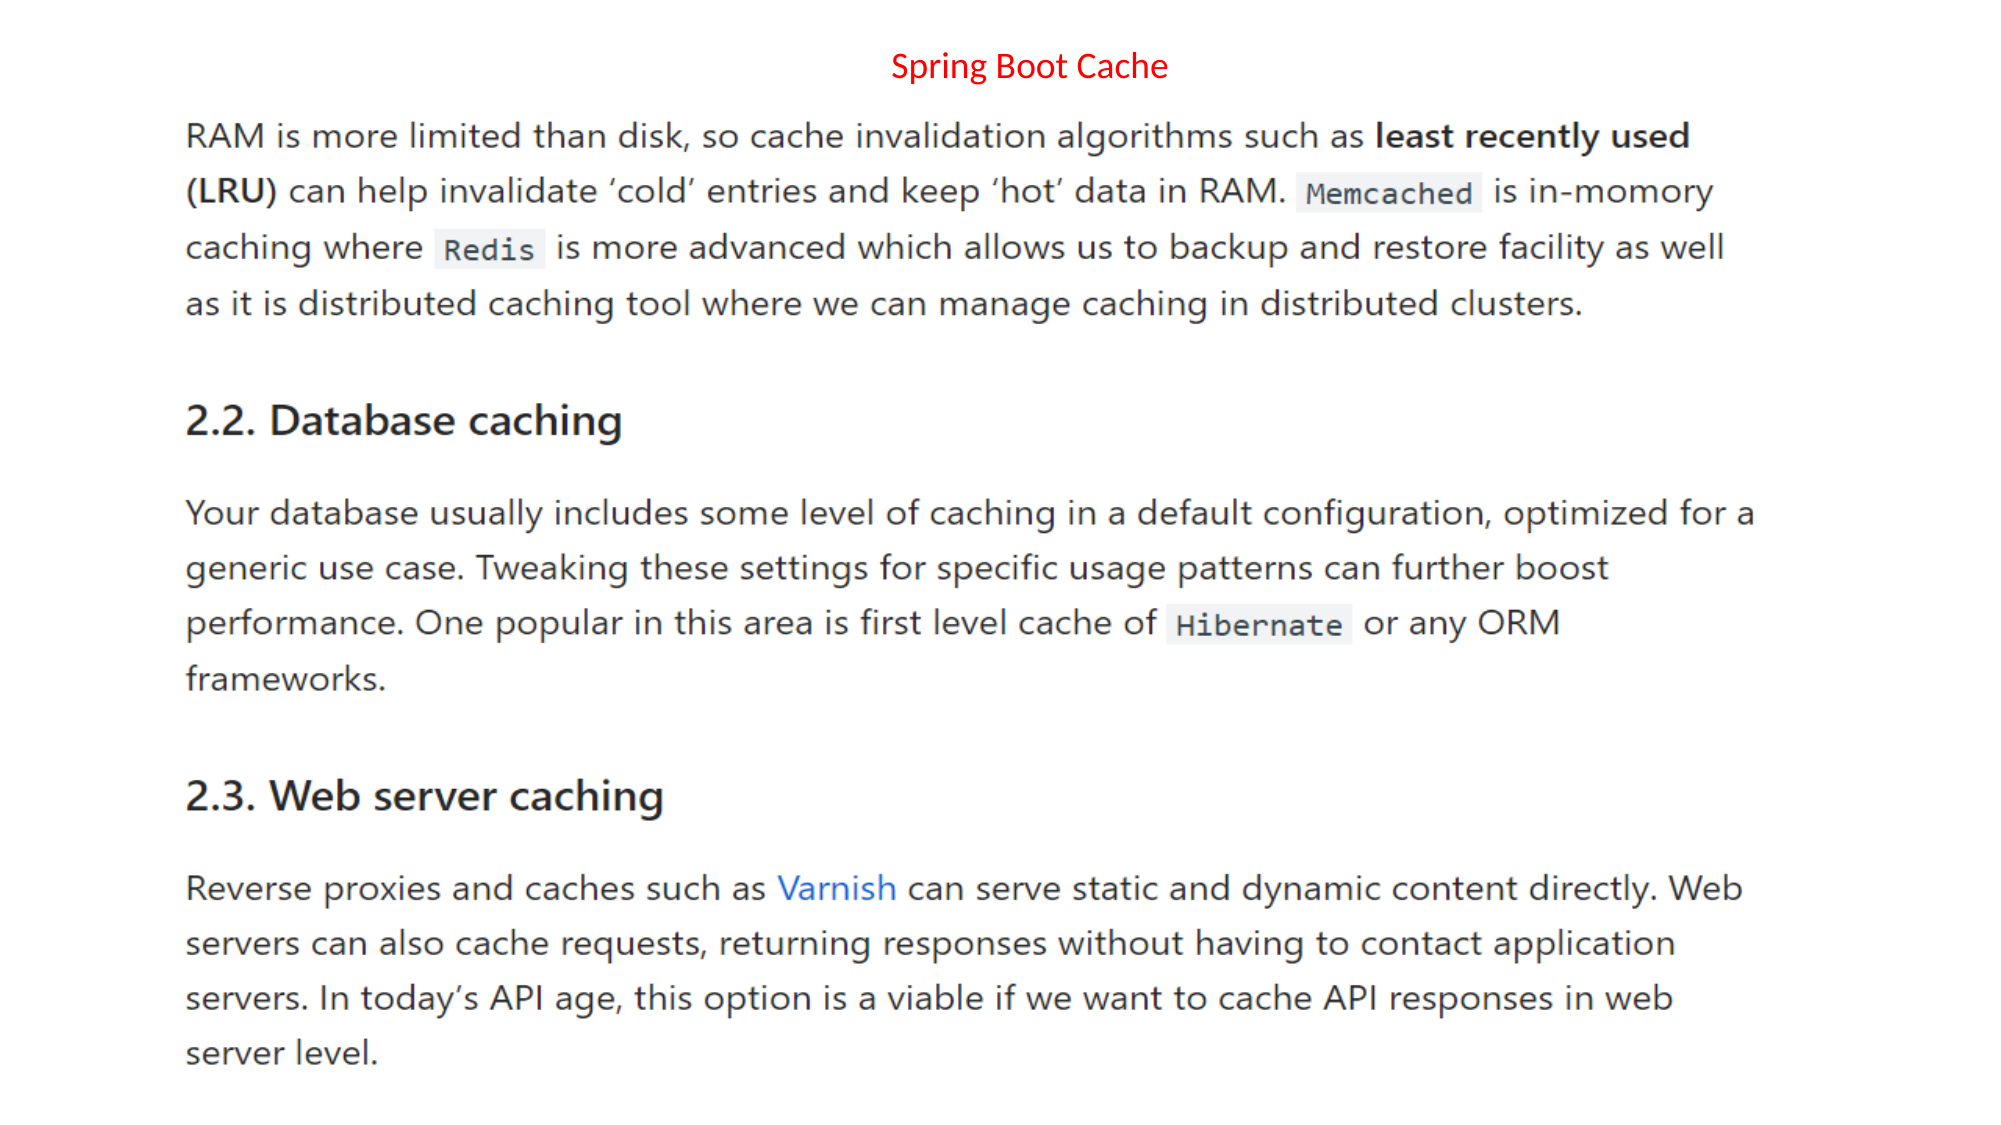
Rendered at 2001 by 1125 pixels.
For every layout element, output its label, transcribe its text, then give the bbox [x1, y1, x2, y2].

picture [147, 105, 1789, 1111]
text_box Spring Boot Cache [508, 0, 1552, 105]
